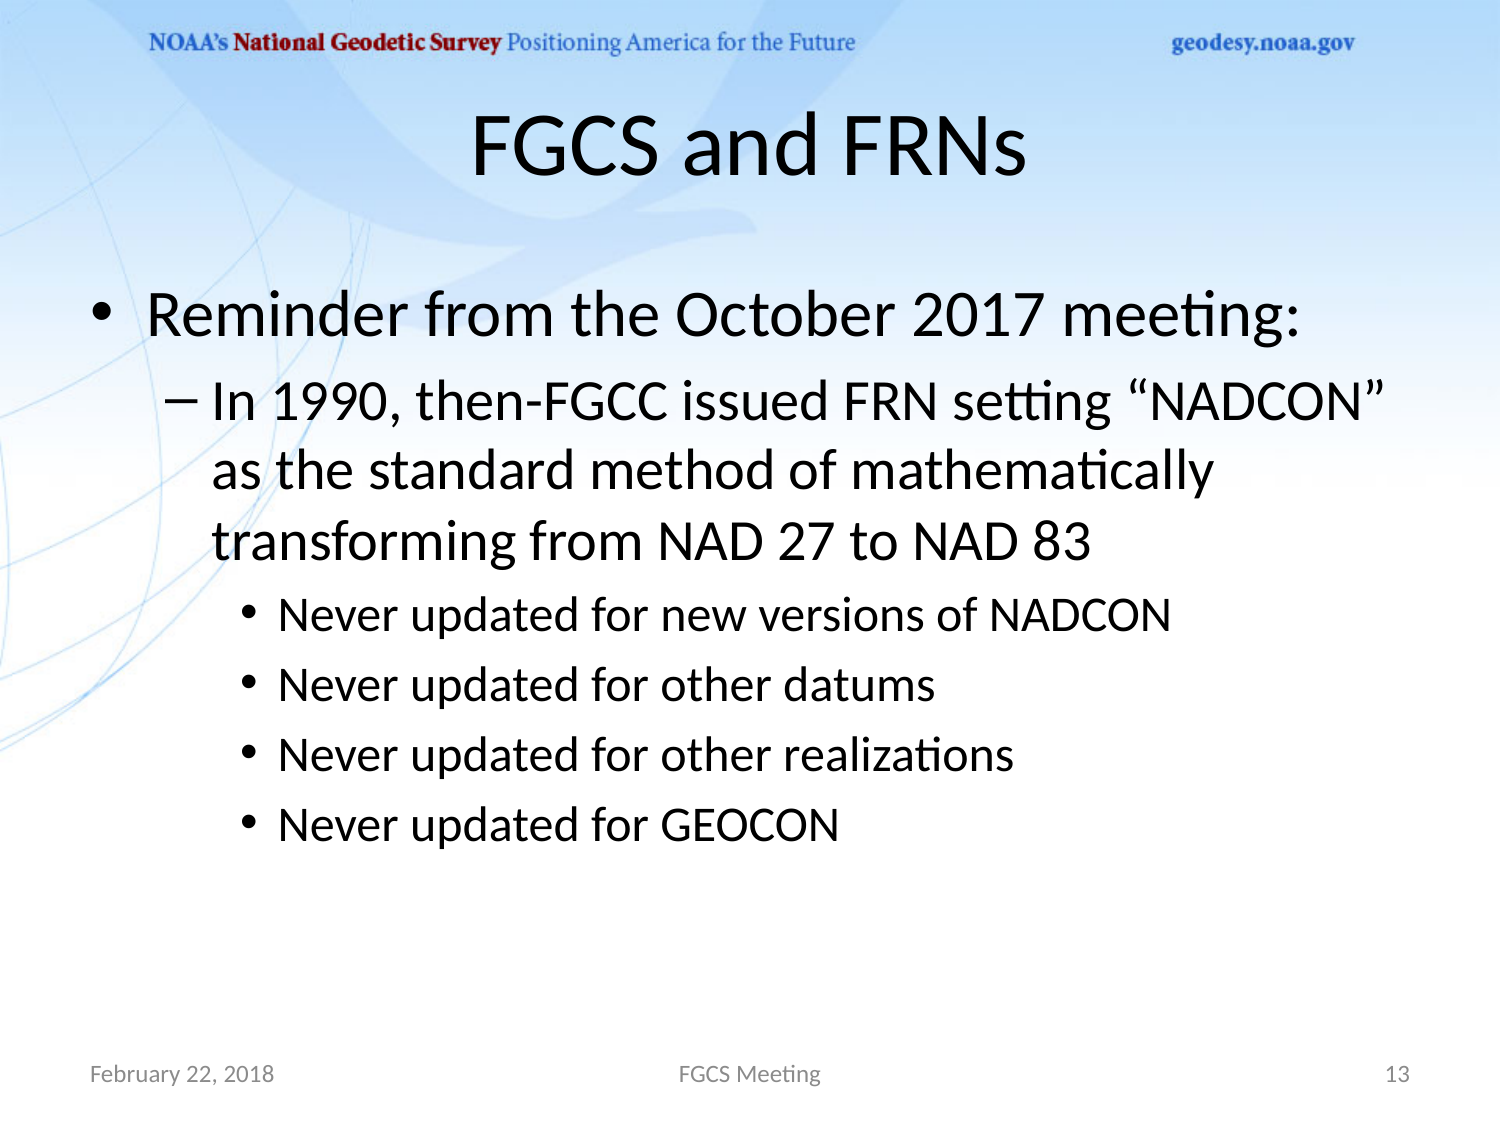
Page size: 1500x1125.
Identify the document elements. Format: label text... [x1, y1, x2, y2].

slide_number 13 [1074, 1042, 1425, 1103]
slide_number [75, 1042, 425, 1103]
list Reminder from the October 2017 meeting: In 1990, then-FGCC issued FRN setting “NADCON” as the standard method of mathematically transforming from NAD 27 to NAD 83 Never updated for new versions of NADCON Never updated for other datums Never updated for other realizations Never updated for GEOCON [75, 262, 1425, 1005]
footer FGCS Meeting [512, 1042, 988, 1103]
title FGCS and FRNs [75, 45, 1425, 233]
picture [0, 0, 1500, 1125]
